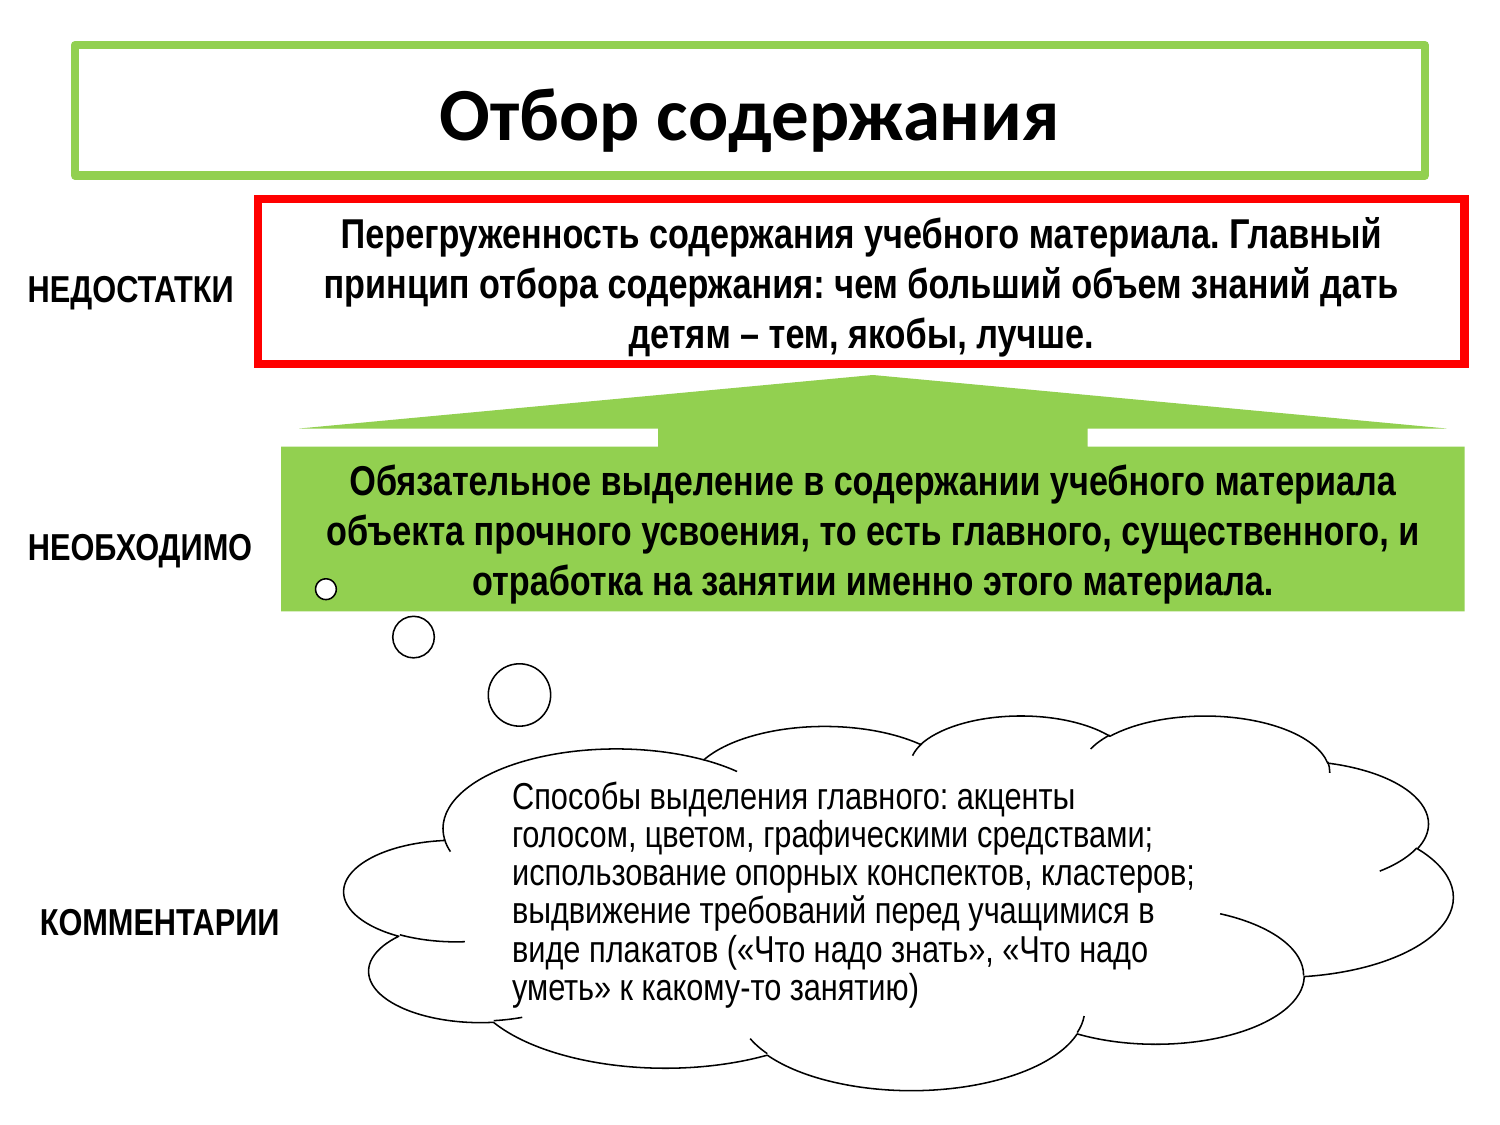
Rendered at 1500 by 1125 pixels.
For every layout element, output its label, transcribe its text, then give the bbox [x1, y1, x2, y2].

text_box Обязательное выделение в содержании учебного материала объекта прочного усвоения, то есть главного, существенного, и отработка на занятии именно этого материала. [281, 375, 1465, 612]
text_box НЕОБХОДИМО [13, 515, 270, 576]
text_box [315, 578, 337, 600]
text_box НЕДОСТАТКИ [12, 257, 254, 318]
text_box Отбор содержания [75, 45, 1425, 176]
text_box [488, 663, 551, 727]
text_box КОММЕНТАРИИ [24, 890, 297, 951]
text_box Перегруженность содержания учебного материала. Главный принцип отбора содержания: чем больший объем знаний дать детям – тем, якобы, лучше. [257, 199, 1465, 364]
text_box Способы выделения главного: акценты голосом, цветом, графическими средствами; использование опорных конспектов, кластеров; выдвижение требований перед учащимися в виде плакатов («Что надо знать», «Что надо уметь» к какому-то занятию) [343, 715, 1454, 1091]
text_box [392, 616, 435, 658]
